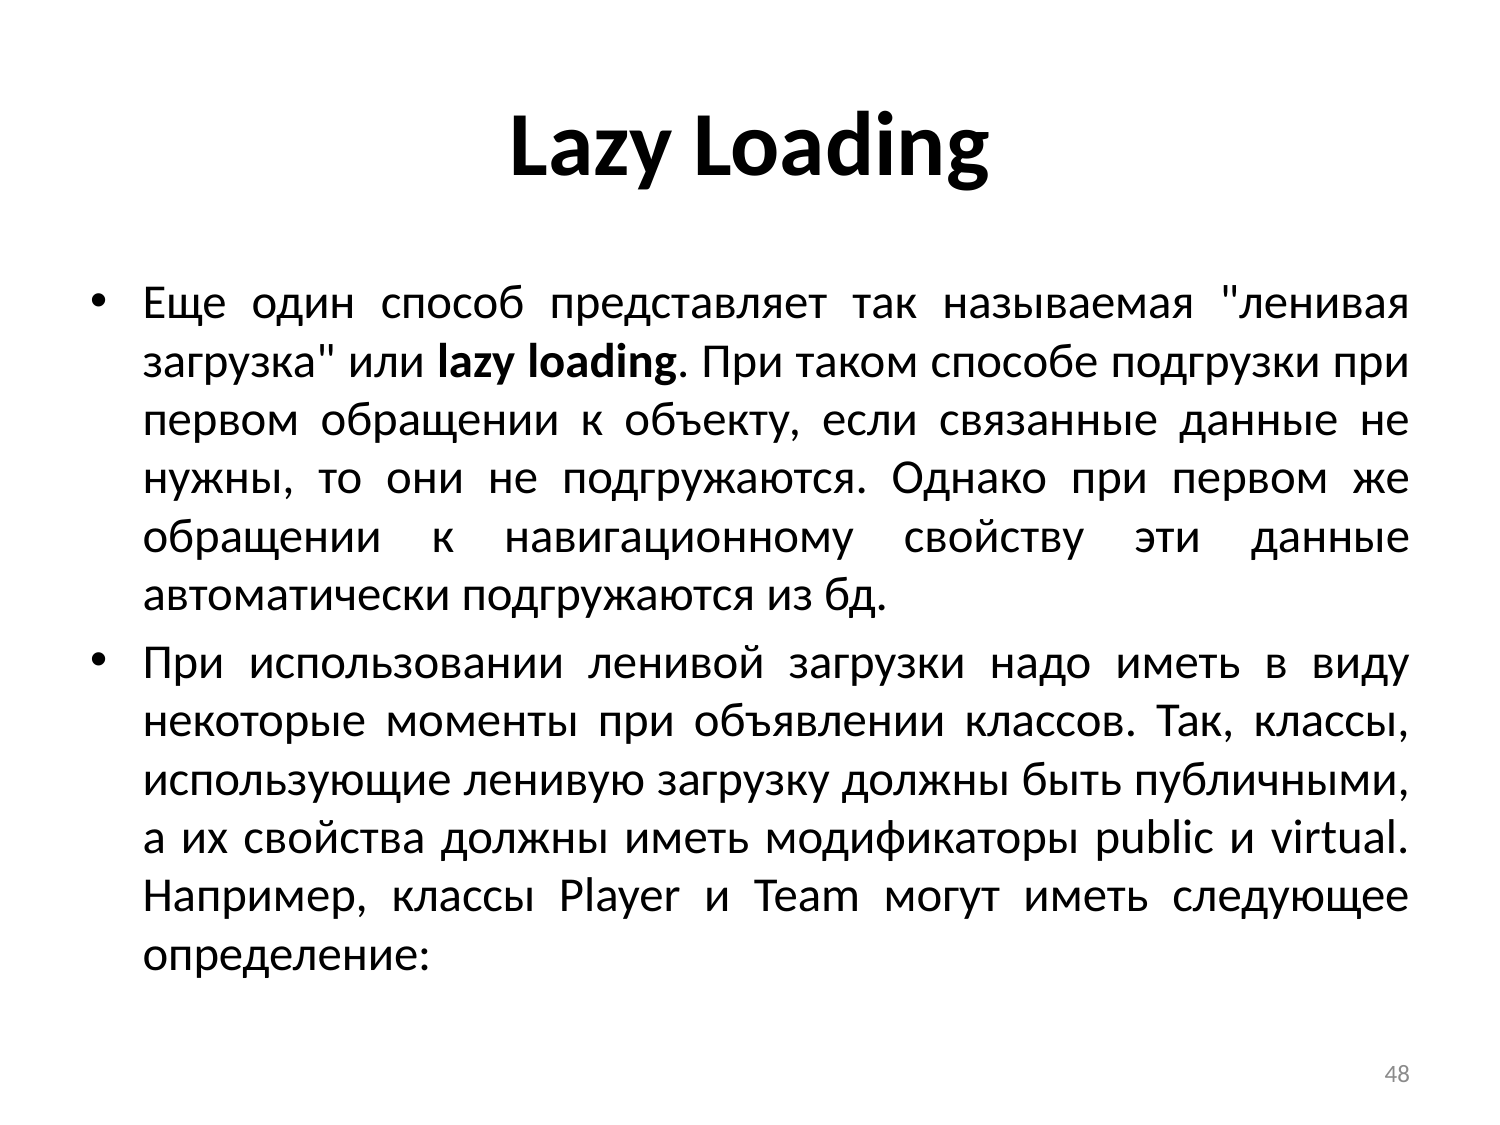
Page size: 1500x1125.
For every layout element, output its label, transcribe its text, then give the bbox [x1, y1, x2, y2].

list Еще один способ представляет так называемая "ленивая загрузка" или lazy loading. При таком способе подгрузки при первом обращении к объекту, если связанные данные не нужны, то они не подгружаются. Однако при первом же обращении к навигационному свойству эти данные автоматически подгружаются из бд. При использовании ленивой загрузки надо иметь в виду некоторые моменты при объявлении классов. Так, классы, использующие ленивую загрузку должны быть публичными, а их свойства должны иметь модификаторы public и virtual. Например, классы Player и Team могут иметь следующее определение: [75, 262, 1425, 1005]
slide_number 48 [1074, 1042, 1425, 1103]
title Lazy Loading [75, 45, 1425, 233]
